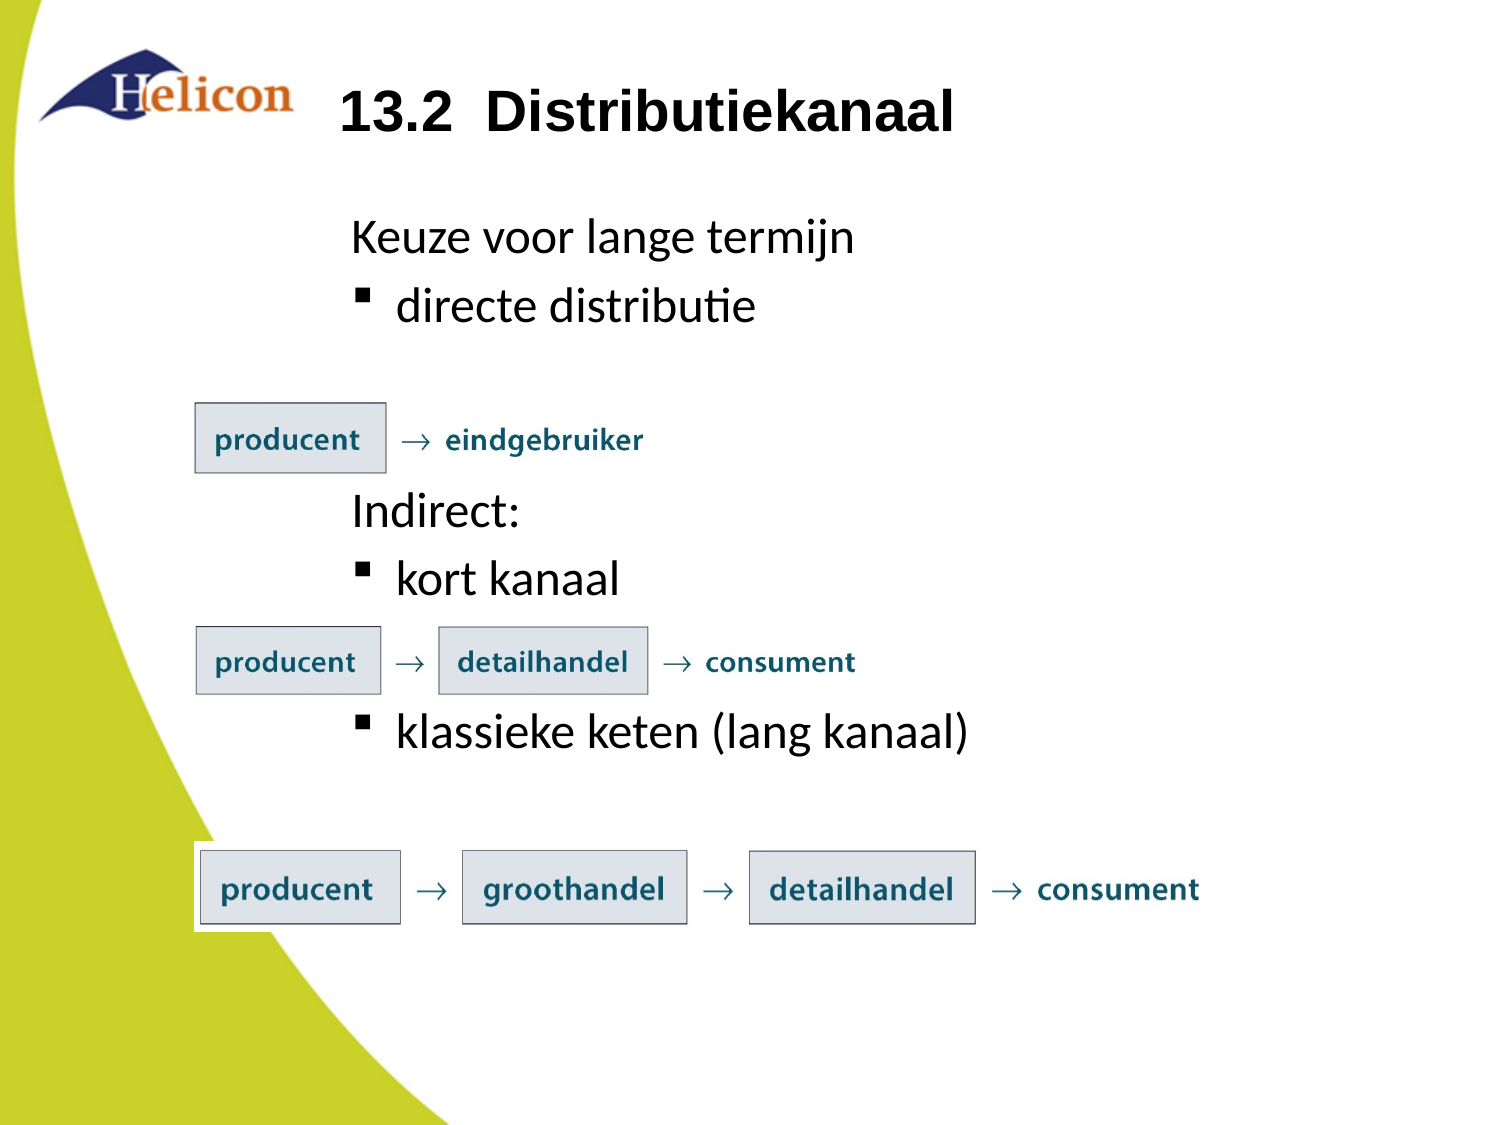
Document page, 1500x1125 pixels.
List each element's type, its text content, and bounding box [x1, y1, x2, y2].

title 13.2 Distributiekanaal [324, 54, 1415, 161]
list Keuze voor lange termijn directe distributie Indirect: kort kanaal klassieke keten (lang kanaal) [336, 196, 1425, 1005]
picture [0, 0, 1500, 1125]
